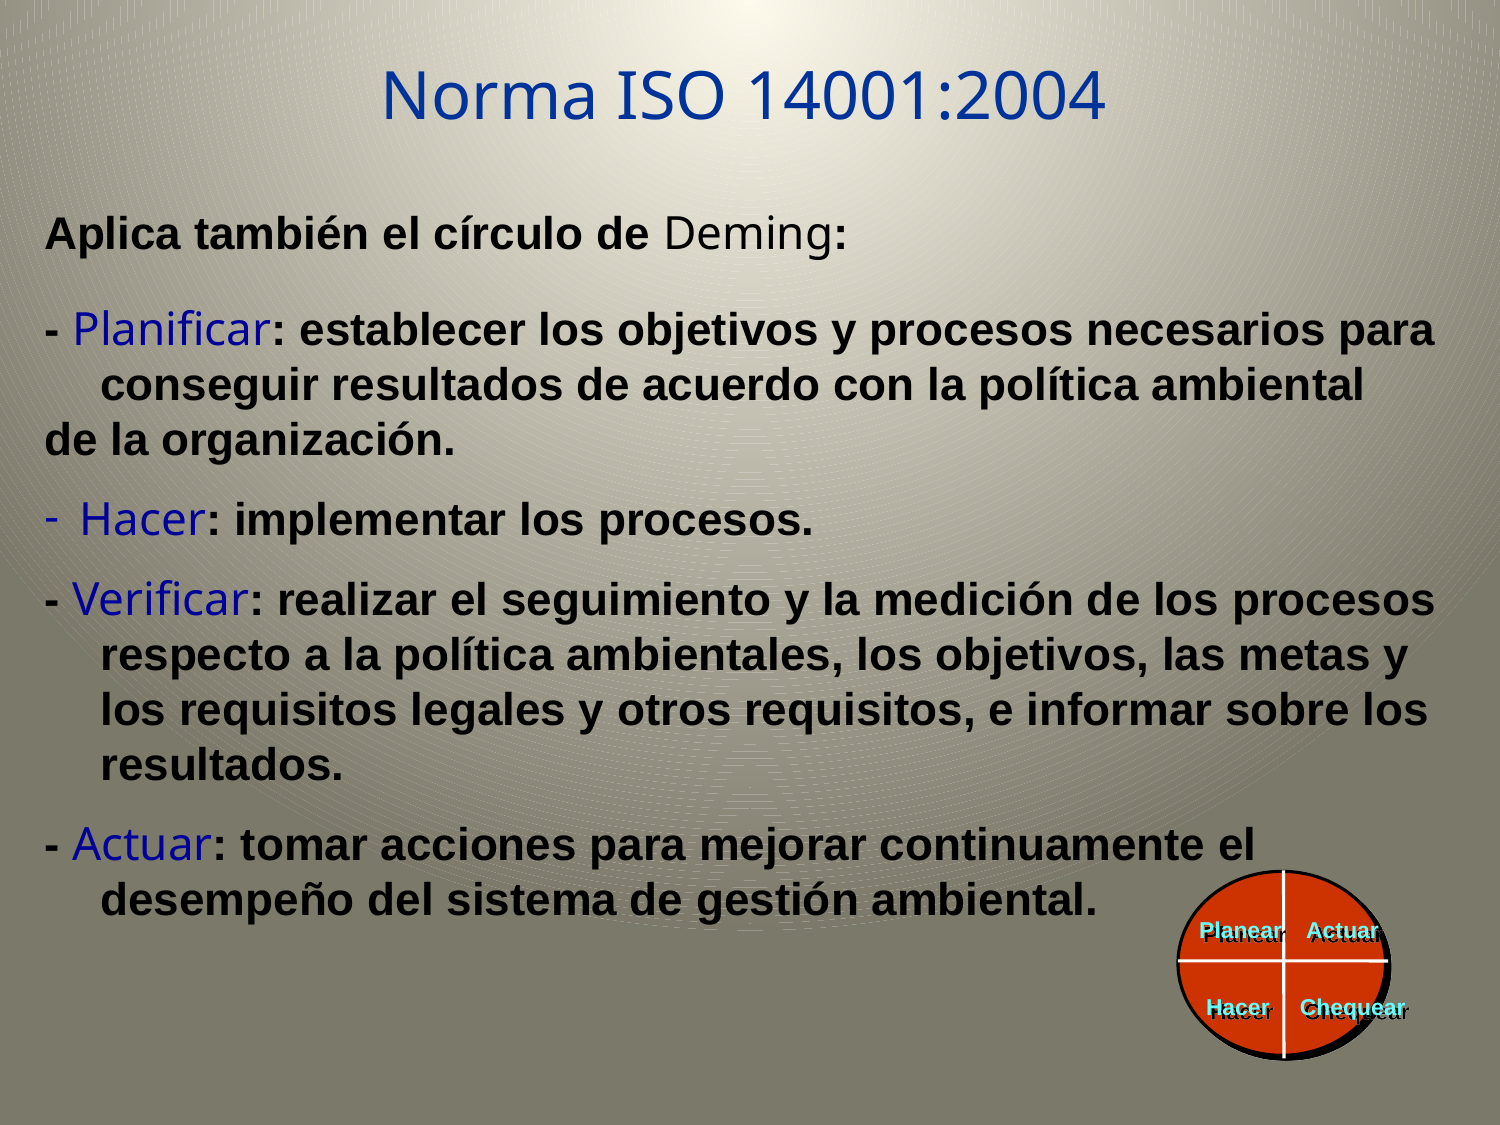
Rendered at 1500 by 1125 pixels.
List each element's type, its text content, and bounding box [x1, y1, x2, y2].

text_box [1104, 857, 1459, 1059]
title Norma ISO 14001:2004 [29, 30, 1460, 156]
text_box Aplica también el círculo de Deming: - Planificar: establecer los objetivos y procesos necesarios para conseguir resultados de acuerdo con la política ambiental de la organización. Hacer: implementar los procesos. - Verificar: realizar el seguimiento y la medición de los procesos respecto a la política ambientales, los objetivos, las metas y los requisitos legales y otros requisitos, e informar sobre los resultados. - Actuar: tomar acciones para mejorar continuamente el desempeño del sistema de gestión ambiental. [29, 196, 1459, 1059]
